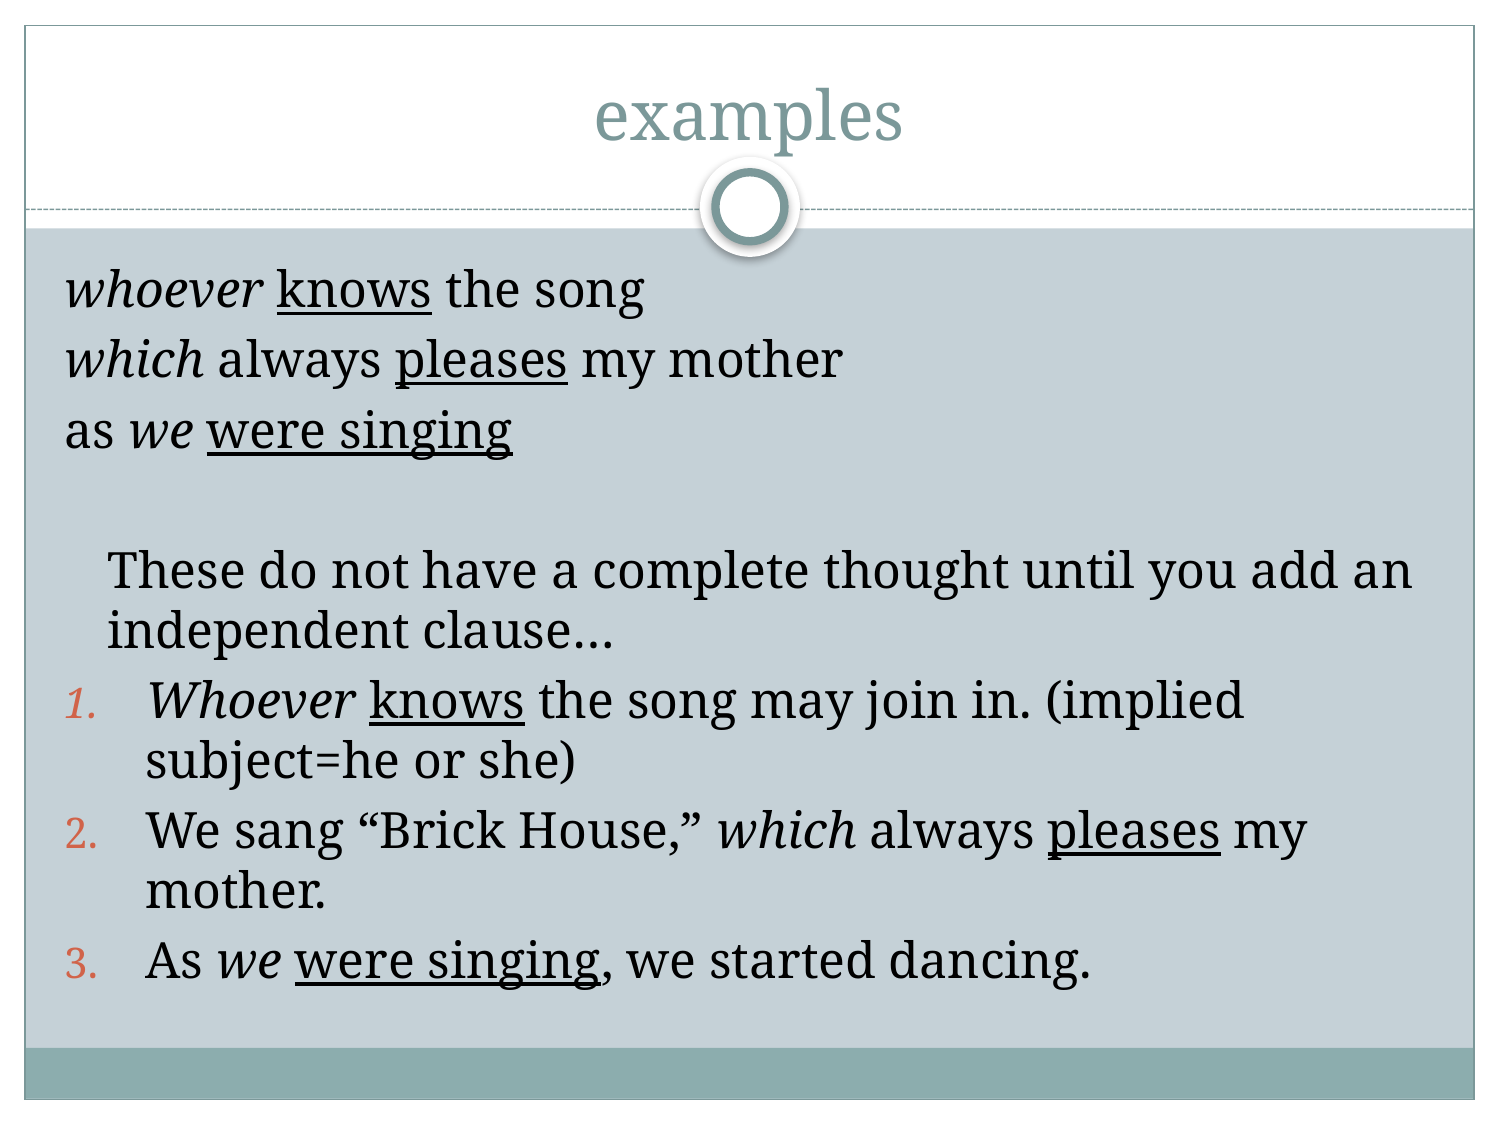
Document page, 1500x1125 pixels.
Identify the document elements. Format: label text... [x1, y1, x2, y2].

list whoever knows the song which always pleases my mother as we were singing These do not have a complete thought until you add an independent clause… Whoever knows the song may join in. (implied subject=he or she) We sang “Brick House,” which always pleases my mother. As we were singing, we started dancing. [49, 250, 1445, 1001]
title examples [49, 37, 1450, 162]
